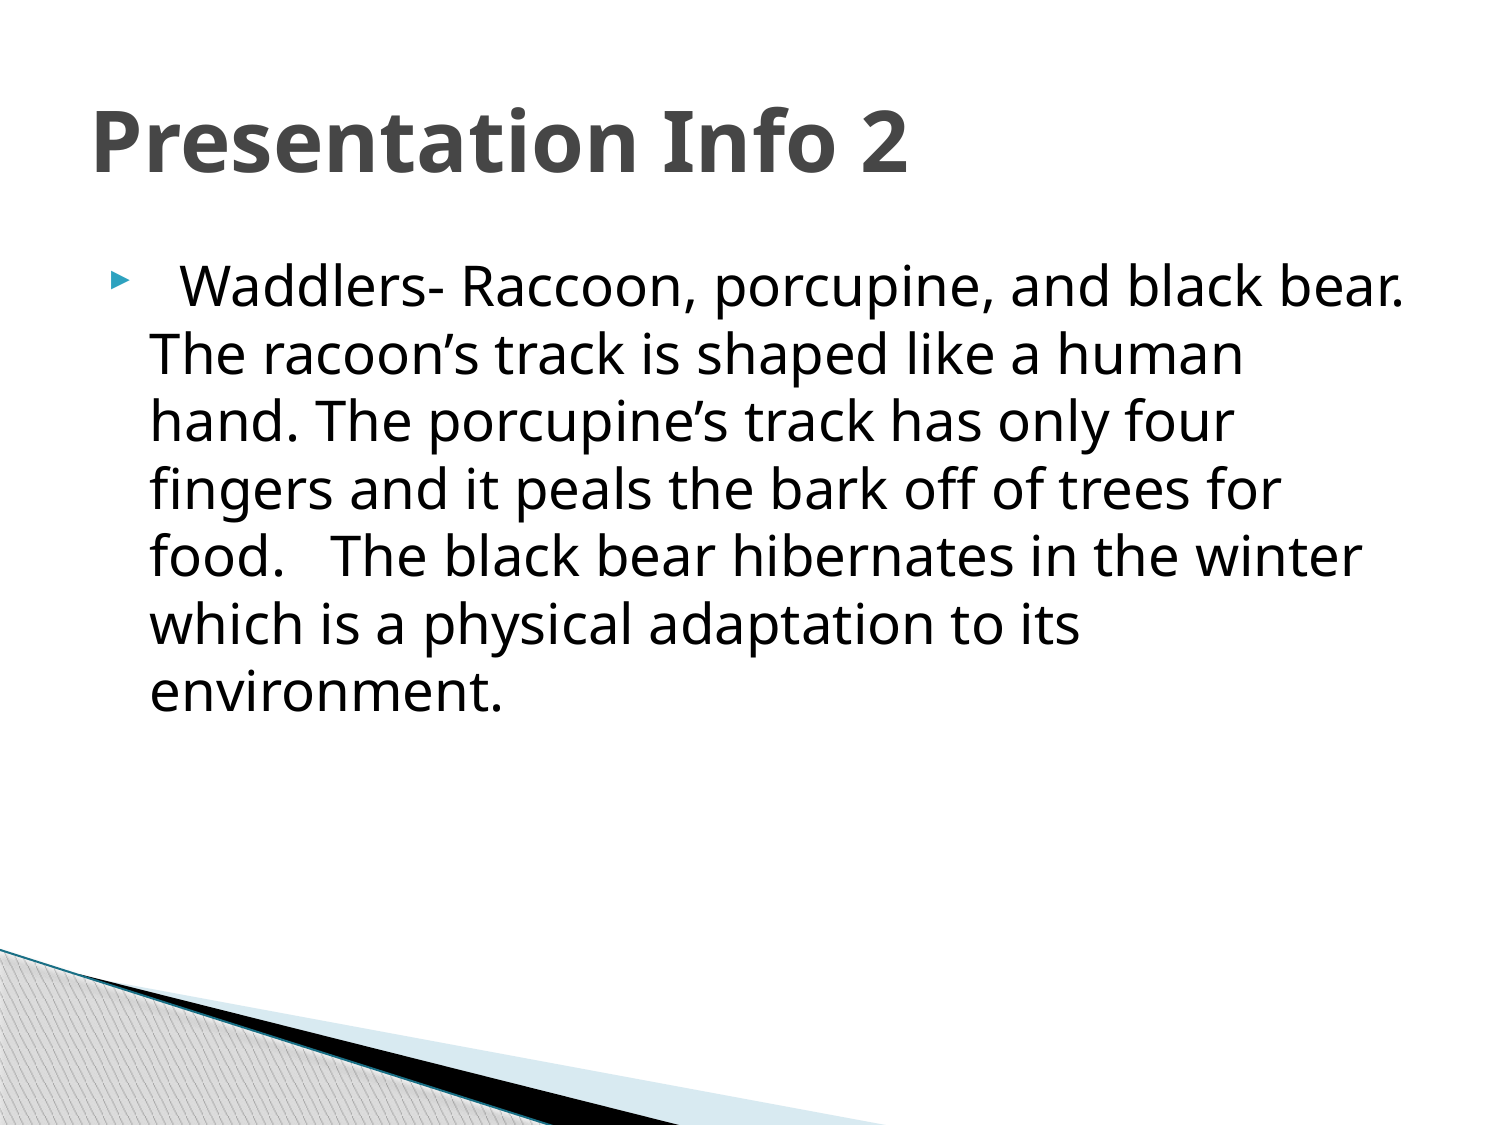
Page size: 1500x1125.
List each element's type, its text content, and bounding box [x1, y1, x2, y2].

title Presentation Info 2 [75, 45, 1425, 233]
list Waddlers- Raccoon, porcupine, and black bear. The racoon’s track is shaped like a human hand. The porcupine’s track has only four fingers and it peals the bark off of trees for food. The black bear hibernates in the winter which is a physical adaptation to its environment. [74, 242, 1426, 986]
